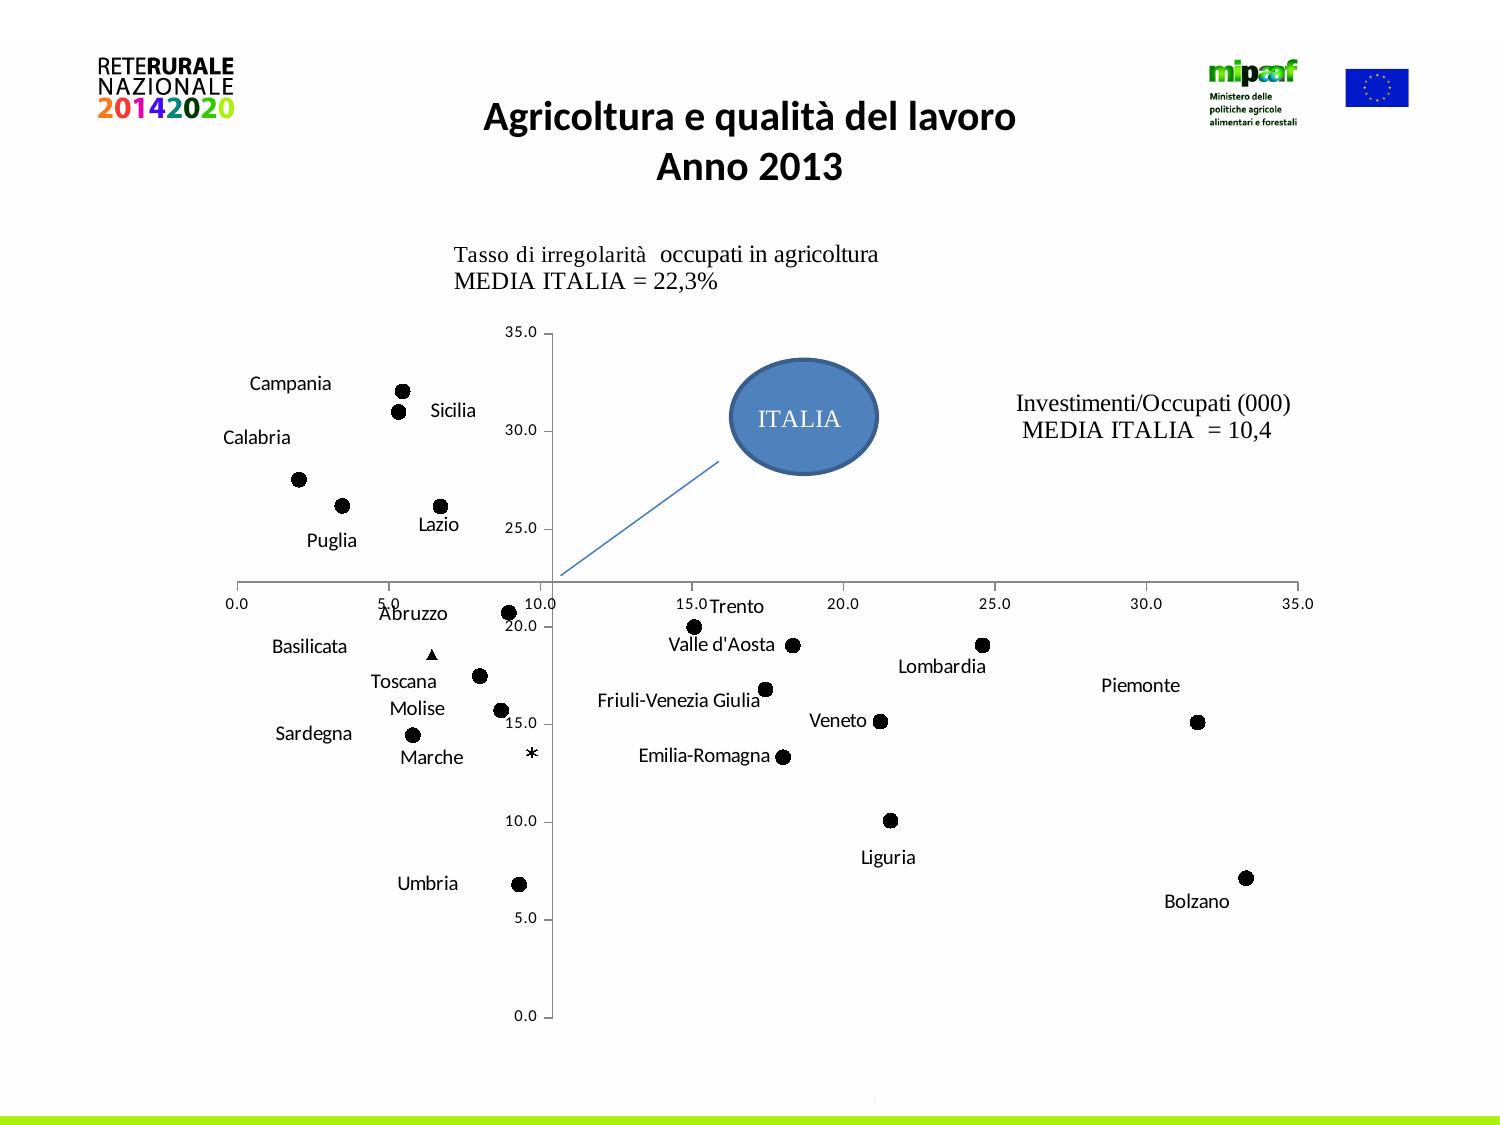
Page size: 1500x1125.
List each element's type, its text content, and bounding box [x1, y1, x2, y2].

chart [170, 219, 1377, 1059]
title Agricoltura e qualità del lavoro Anno 2013 [75, 45, 1425, 233]
picture [0, 39, 1500, 1125]
